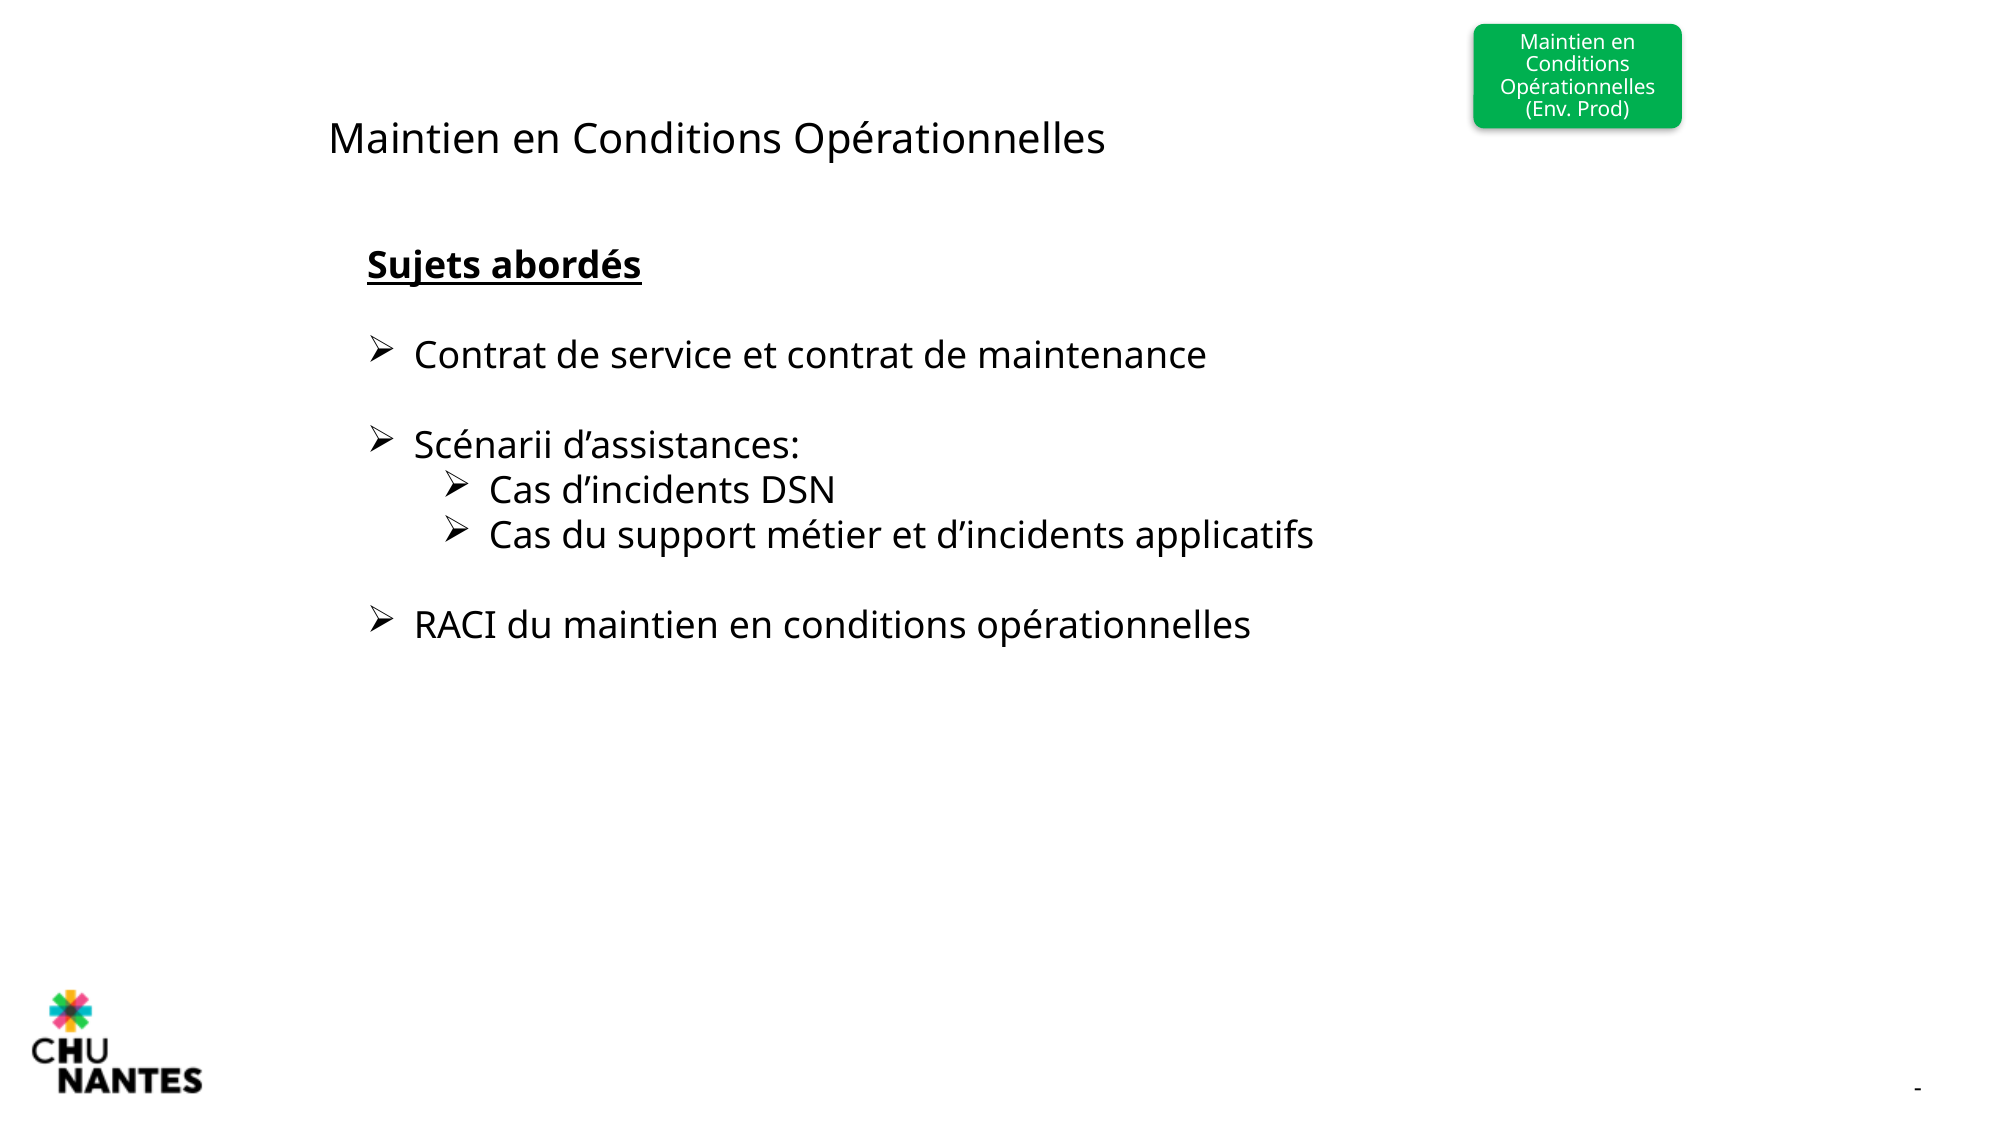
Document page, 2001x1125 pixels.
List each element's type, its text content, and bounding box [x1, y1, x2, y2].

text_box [1473, 23, 1682, 129]
picture [12, 973, 221, 1106]
text_box Sujets abordés Contrat de service et contrat de maintenance Scénarii d’assistances: Cas d’incidents DSN Cas du support métier et d’incidents applicatifs RACI du maintien en conditions opérationnelles [352, 234, 1609, 834]
title Maintien en Conditions Opérationnelles [328, 46, 1679, 235]
